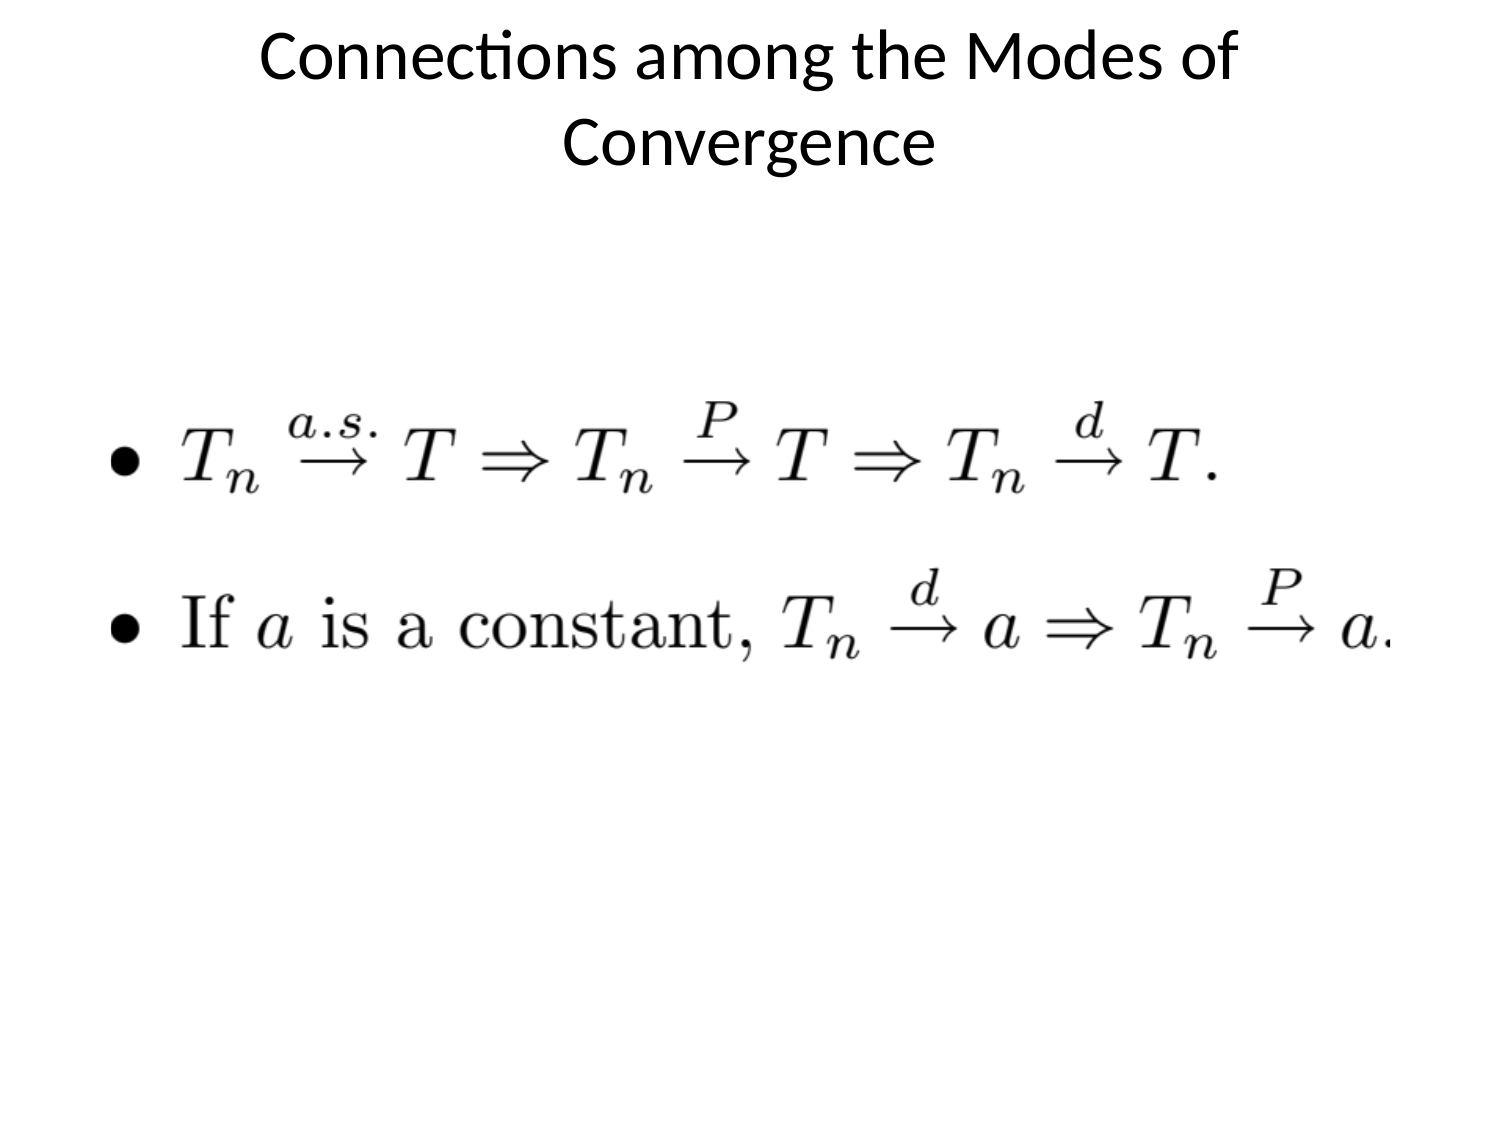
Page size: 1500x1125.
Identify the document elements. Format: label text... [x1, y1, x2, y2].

title Connections among the Modes of Convergence [75, 0, 1425, 188]
picture [110, 400, 1391, 664]
